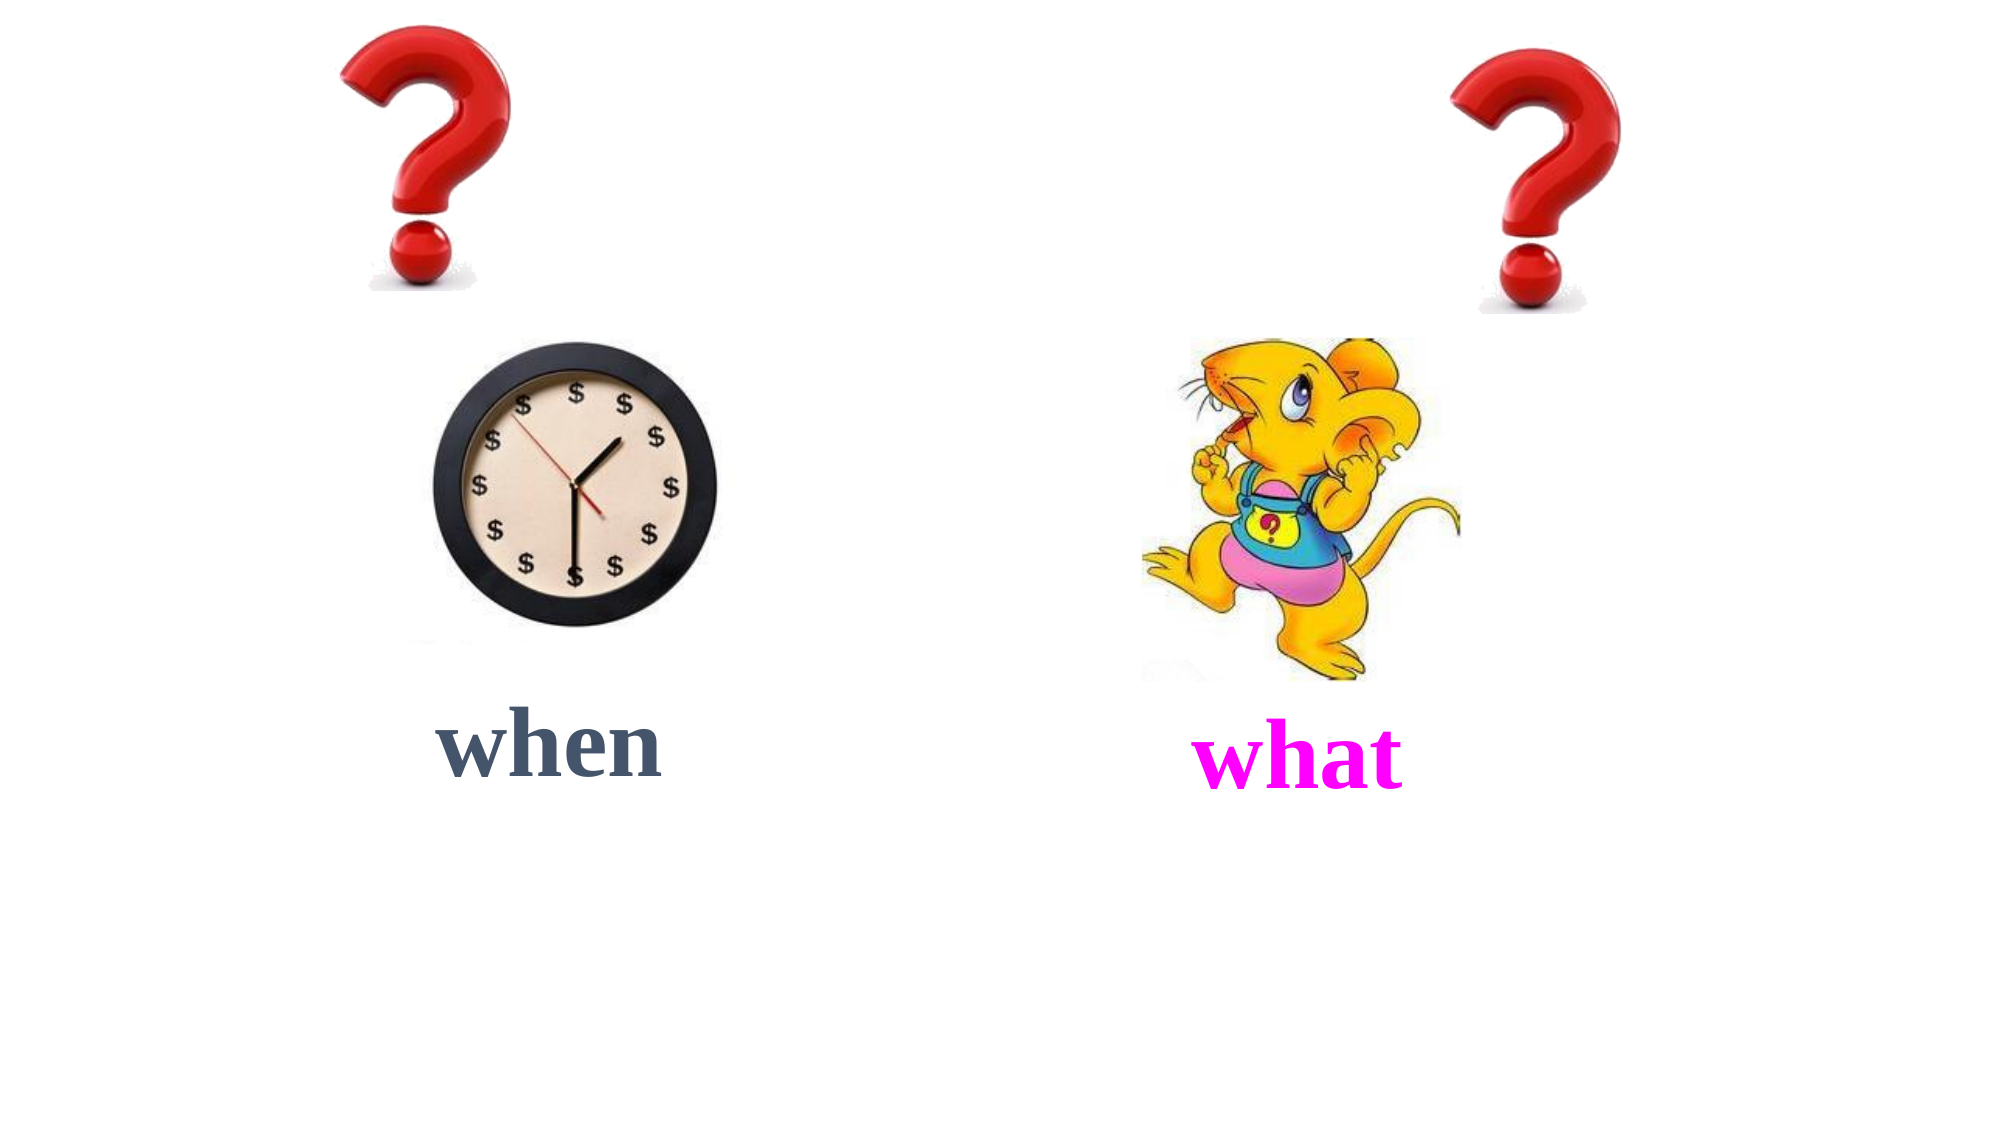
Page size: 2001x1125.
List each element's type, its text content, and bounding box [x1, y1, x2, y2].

picture [1141, 337, 1462, 682]
picture [1406, 29, 1656, 314]
picture [296, 6, 546, 291]
text_box when [421, 668, 776, 804]
text_box what [1177, 680, 1626, 816]
picture [409, 314, 750, 645]
